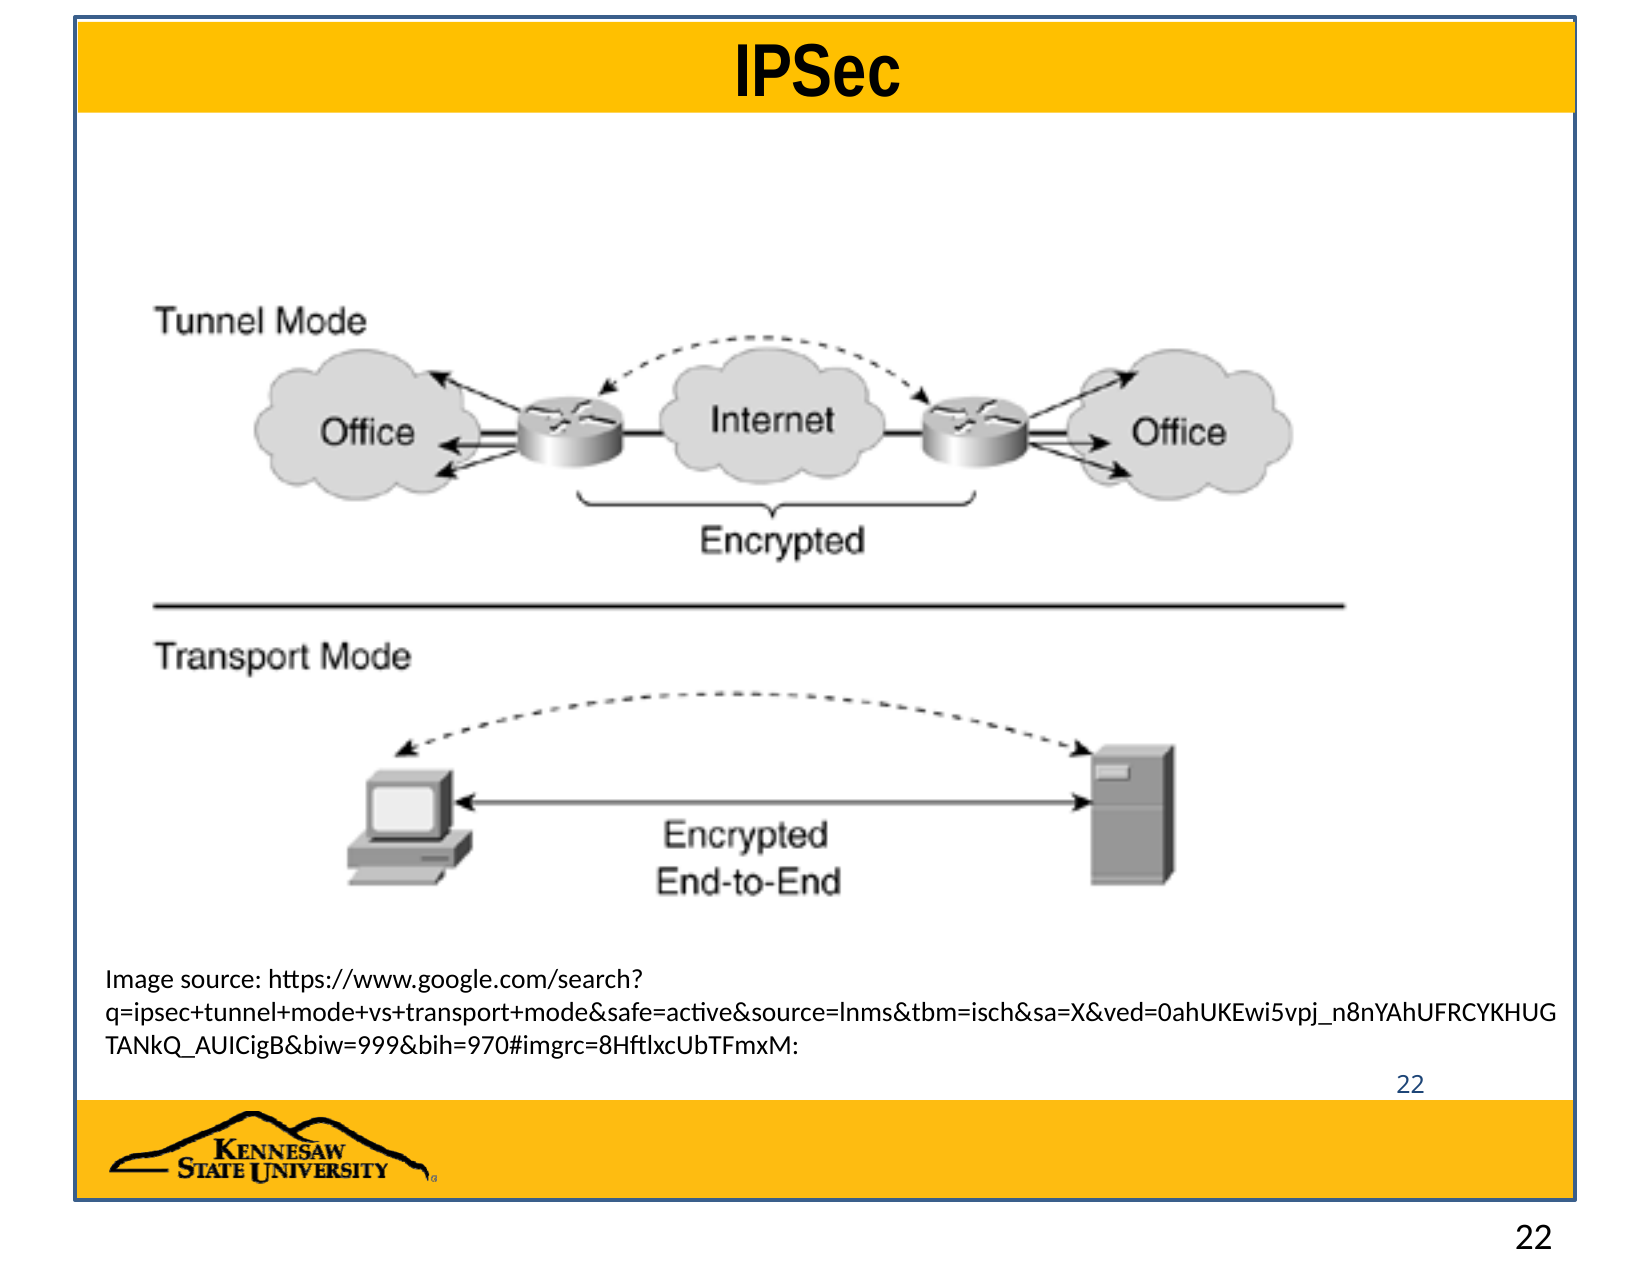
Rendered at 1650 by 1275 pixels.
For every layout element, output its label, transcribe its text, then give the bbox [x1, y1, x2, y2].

picture [150, 299, 1351, 905]
text_box Image source: https://www.google.com/search?q=ipsec+tunnel+mode+vs+transport+mode&safe=active&source=lnms&tbm=isch&sa=X&ved=0ahUKEwi5vpj_n8nYAhUFRCYKHUGTANkQ_AUICigB&biw=999&bih=970#imgrc=8HftlxcUbTFmxM: [90, 953, 1575, 1068]
title IPSec [77, 21, 1575, 113]
slide_number 22 [1299, 1068, 1425, 1103]
picture [108, 1111, 437, 1184]
